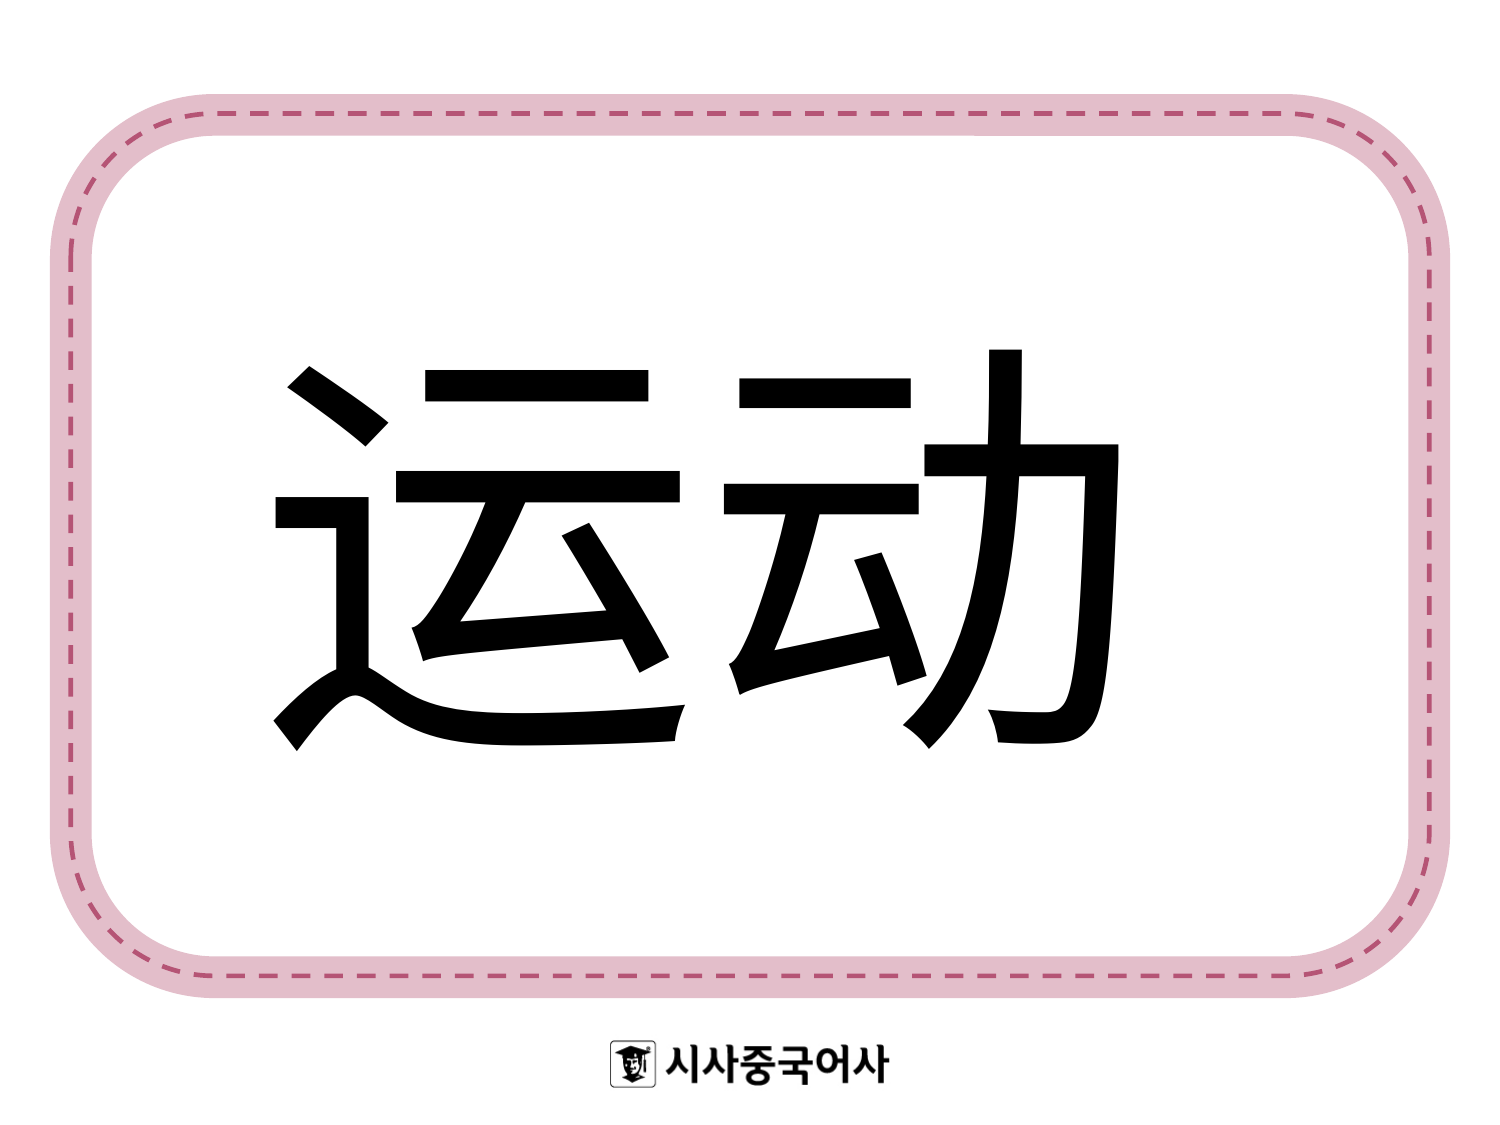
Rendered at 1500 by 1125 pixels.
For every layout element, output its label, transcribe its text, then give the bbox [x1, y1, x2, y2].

text_box 运动 [145, 189, 1354, 853]
picture [602, 1034, 898, 1094]
